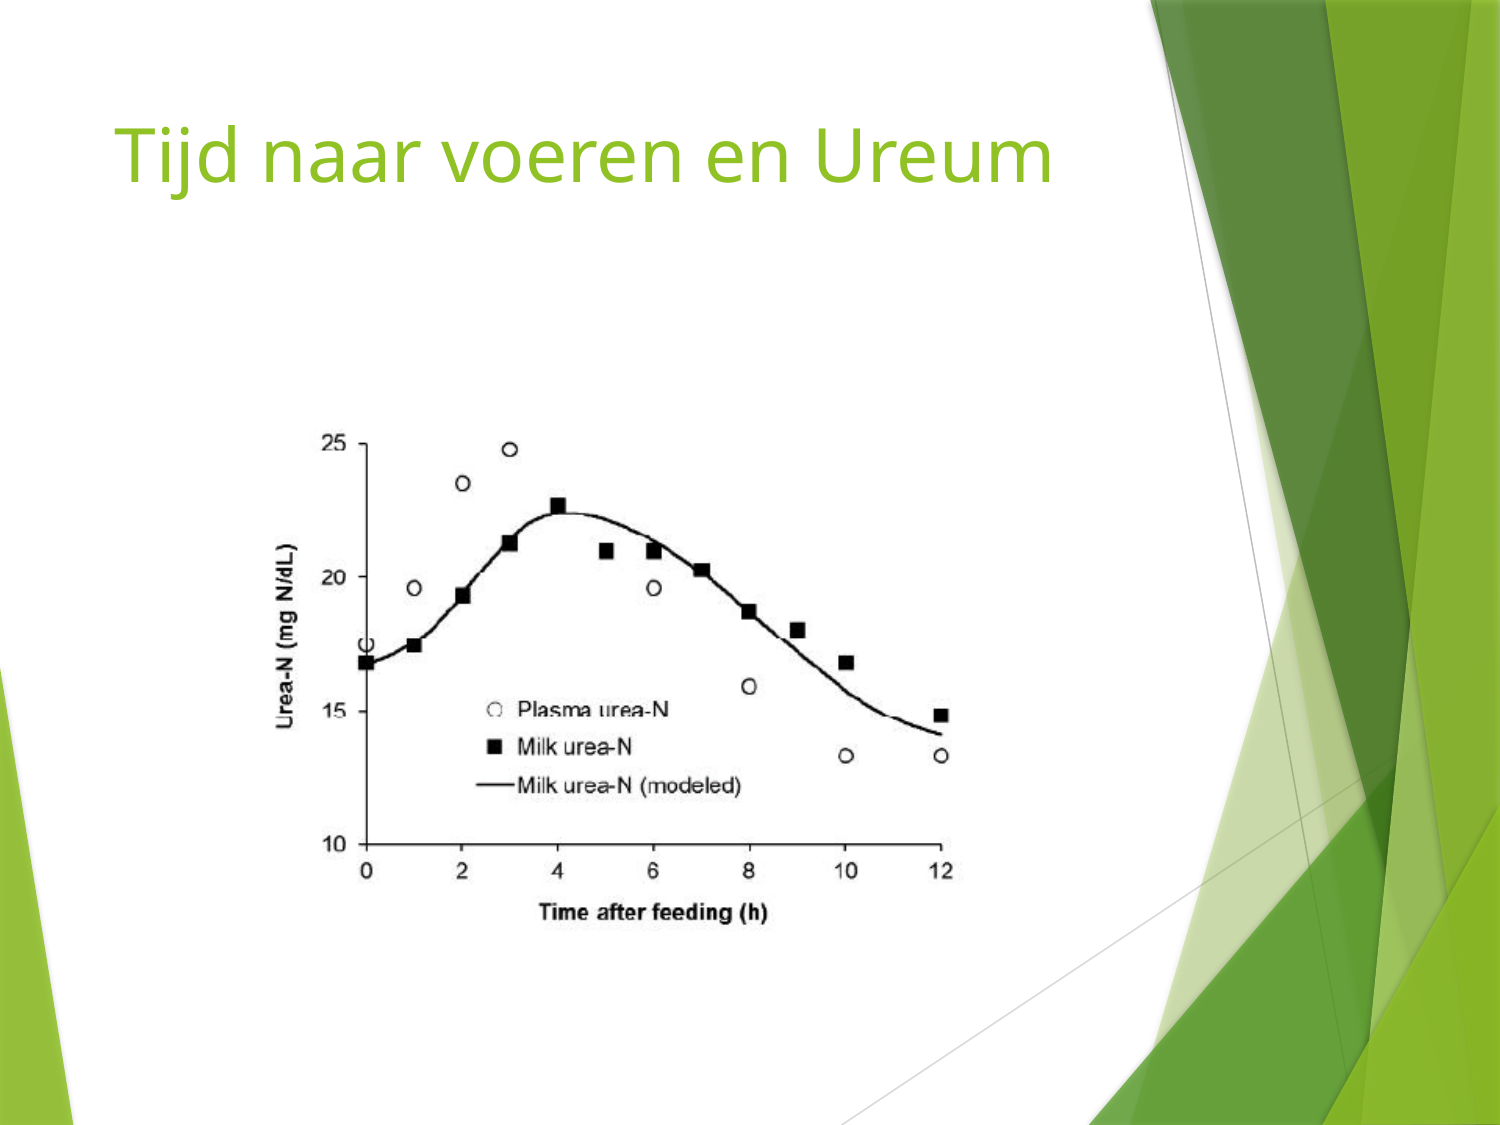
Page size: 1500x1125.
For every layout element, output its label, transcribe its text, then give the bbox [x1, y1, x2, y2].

title Tijd naar voeren en Ureum [99, 99, 1142, 317]
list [234, 406, 1007, 939]
